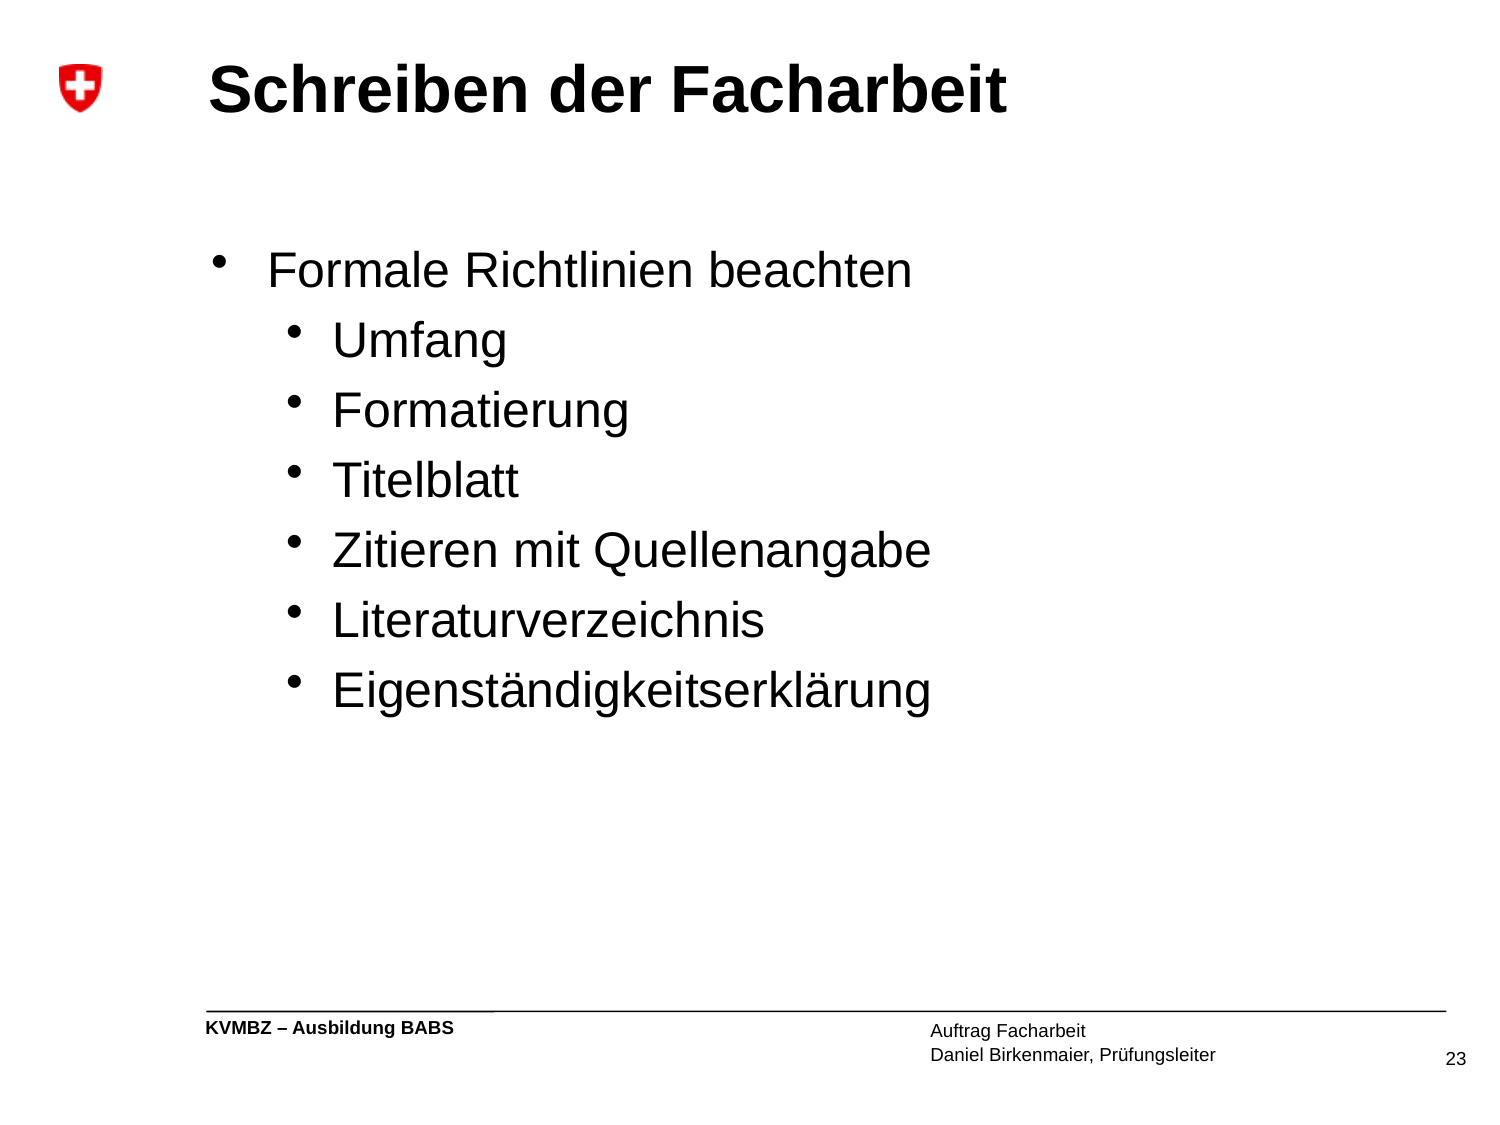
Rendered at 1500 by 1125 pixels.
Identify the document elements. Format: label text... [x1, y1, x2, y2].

list Formale Richtlinien beachten Umfang Formatierung Titelblatt Zitieren mit Quellenangabe Literaturverzeichnis Eigenständigkeitserklärung [210, 237, 1438, 1012]
picture [59, 64, 103, 114]
footer Daniel Birkenmaier, Prüfungsleiter [915, 1048, 1447, 1071]
title Schreiben der Facharbeit [207, 45, 1433, 209]
slide_number Auftrag Facharbeit [915, 1011, 1447, 1048]
